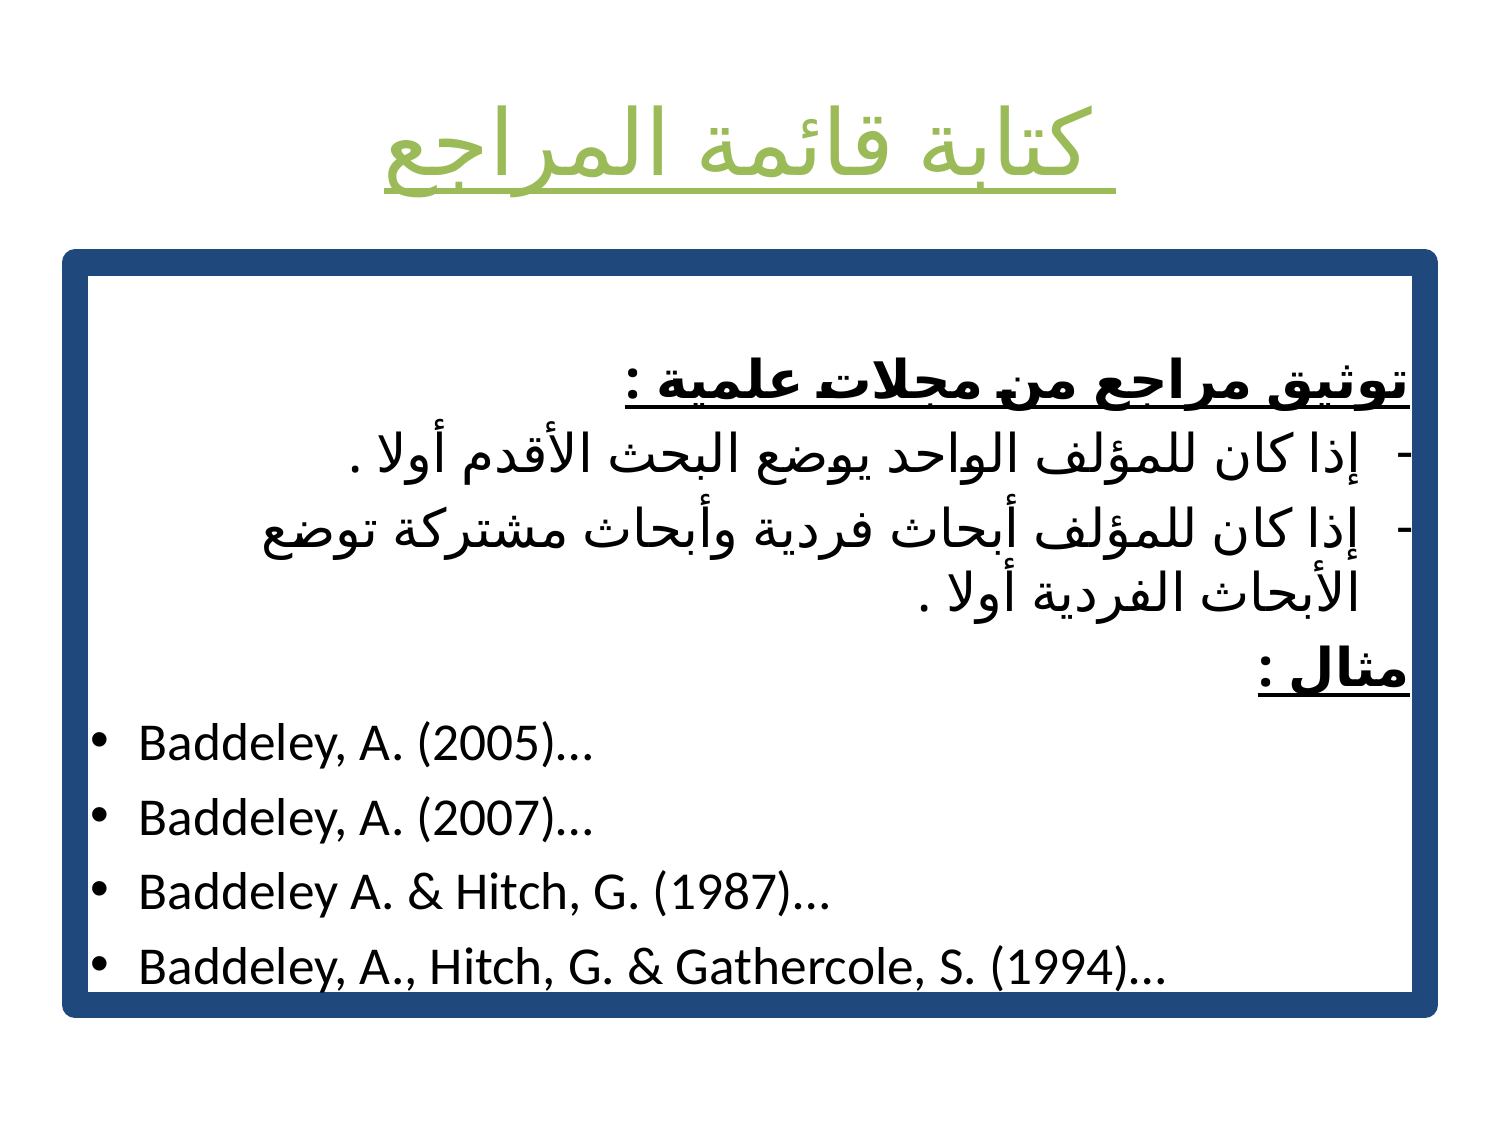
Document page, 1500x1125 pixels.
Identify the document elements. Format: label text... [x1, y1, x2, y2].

list توثيق مراجع من مجلات علمية : إذا كان للمؤلف الواحد يوضع البحث الأقدم أولا . إذا كان للمؤلف أبحاث فردية وأبحاث مشتركة توضع الأبحاث الفردية أولا . مثال : Baddeley, A. (2005)… Baddeley, A. (2007)… Baddeley A. & Hitch, G. (1987)… Baddeley, A., Hitch, G. & Gathercole, S. (1994)… [75, 262, 1425, 1005]
title كتابة قائمة المراجع [75, 45, 1425, 233]
